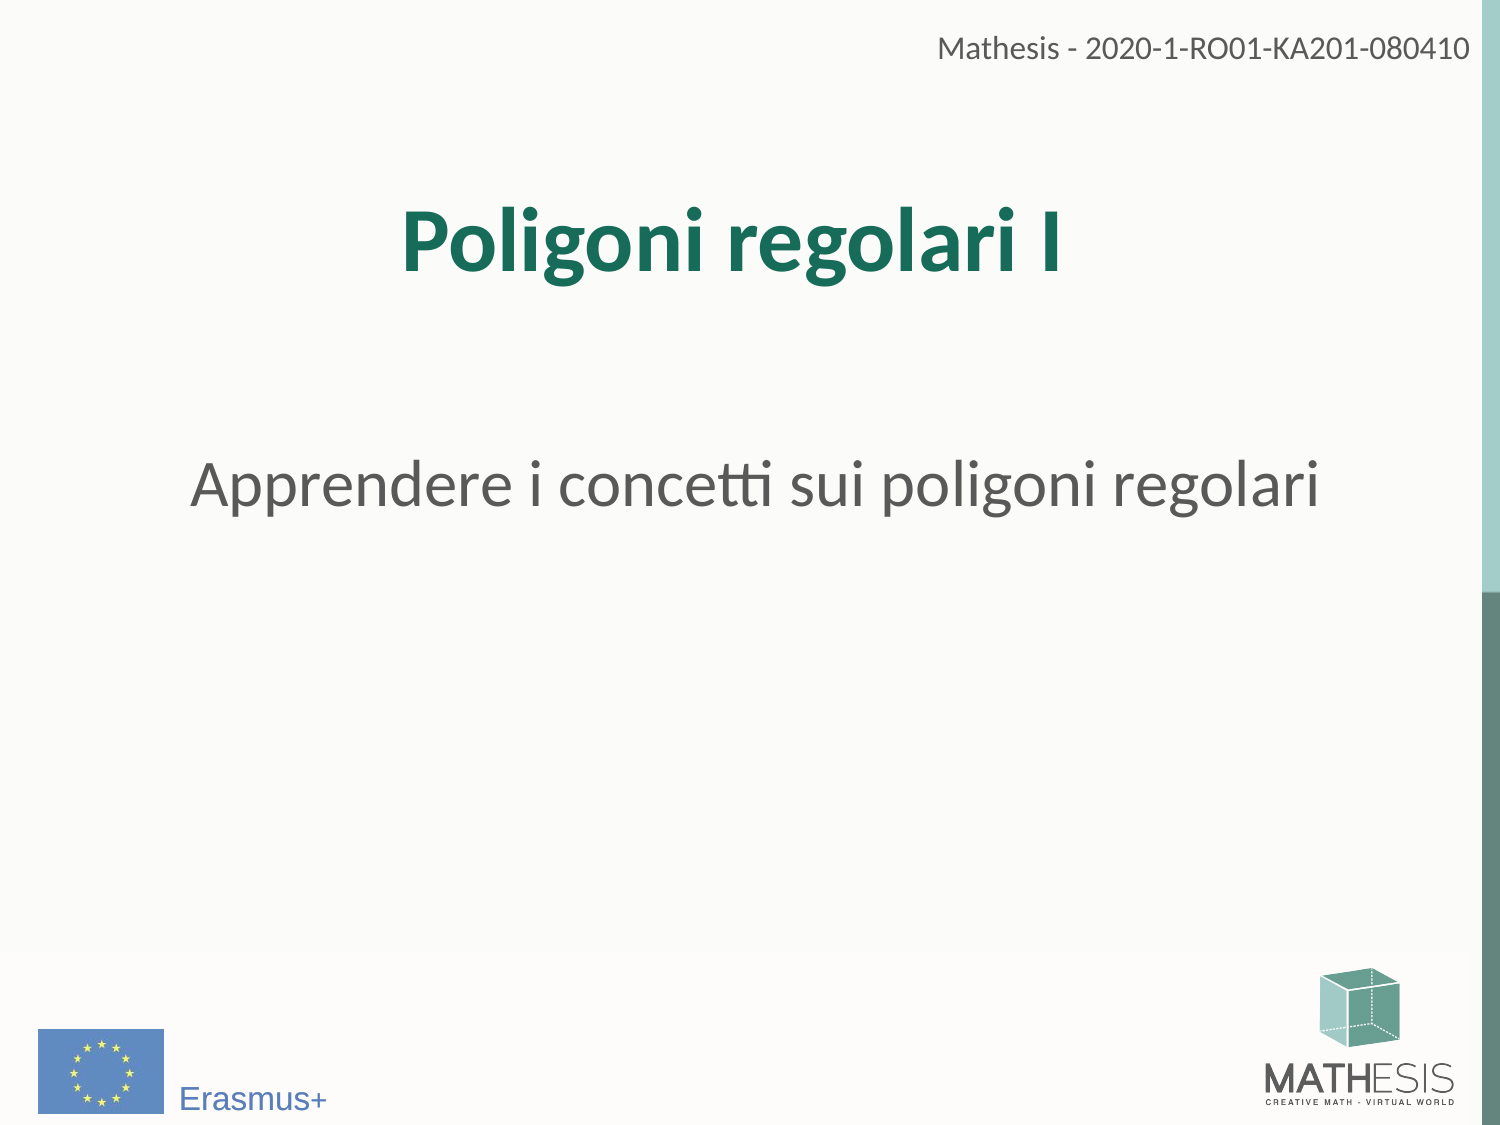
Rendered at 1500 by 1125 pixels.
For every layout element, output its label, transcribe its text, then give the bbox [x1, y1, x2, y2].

title Poligoni regolari I [53, 172, 1412, 414]
subtitle Apprendere i concetti sui poligoni regolari [53, 432, 1459, 721]
